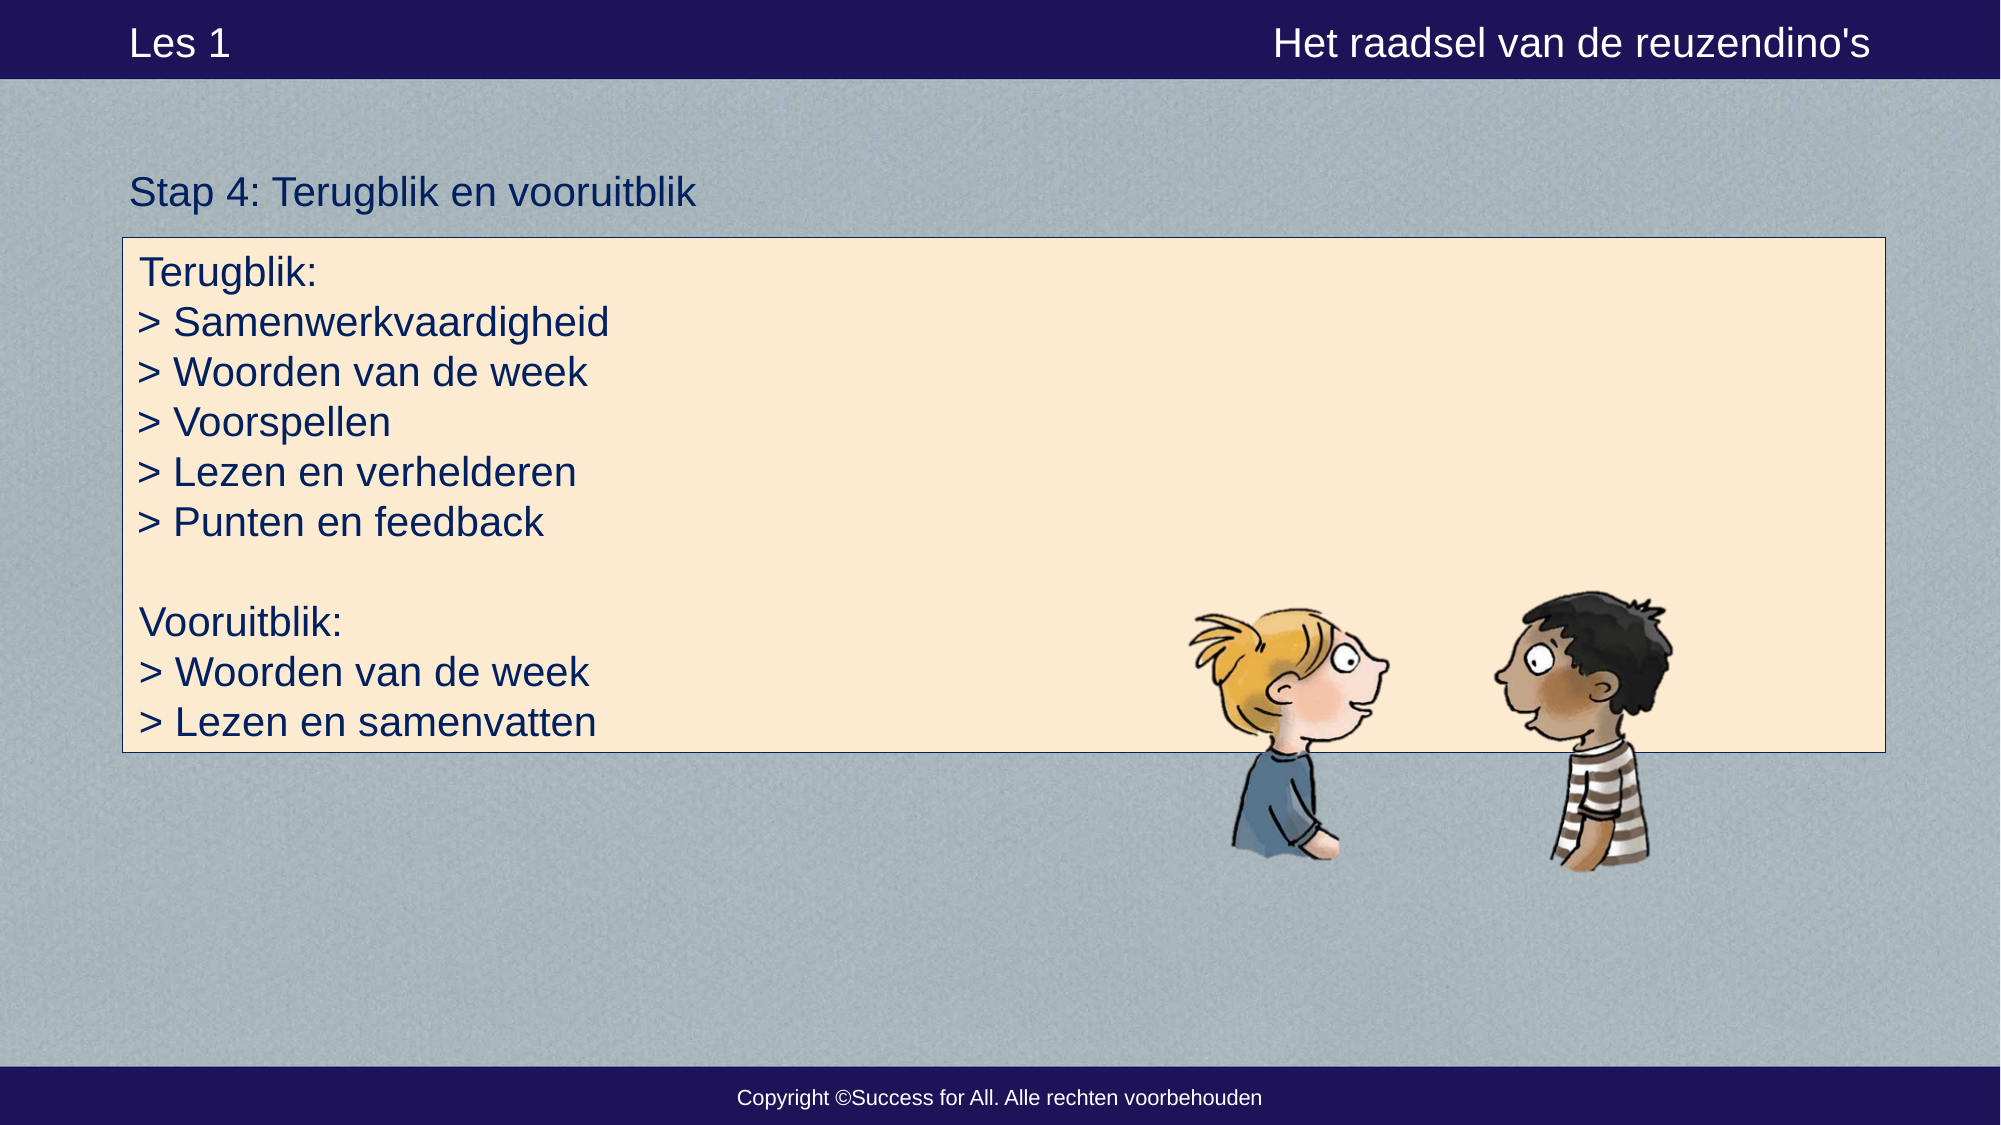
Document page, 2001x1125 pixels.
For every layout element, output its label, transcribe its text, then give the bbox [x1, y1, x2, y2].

text_box Copyright ©Success for All. Alle rechten voorbehouden [0, 1076, 2000, 1125]
text_box Terugblik: > Samenwerkvaardigheid > Woorden van de week > Voorspellen > Lezen en verhelderen > Punten en feedback Vooruitblik: > Woorden van de week > Lezen en samenvatten [122, 237, 1886, 753]
text_box Les 1 [114, 8, 354, 73]
text_box Stap 4: Terugblik en vooruitblik [114, 157, 907, 223]
text_box Het raadsel van de reuzendino's [999, 8, 1886, 73]
picture [0, 0, 2001, 1125]
